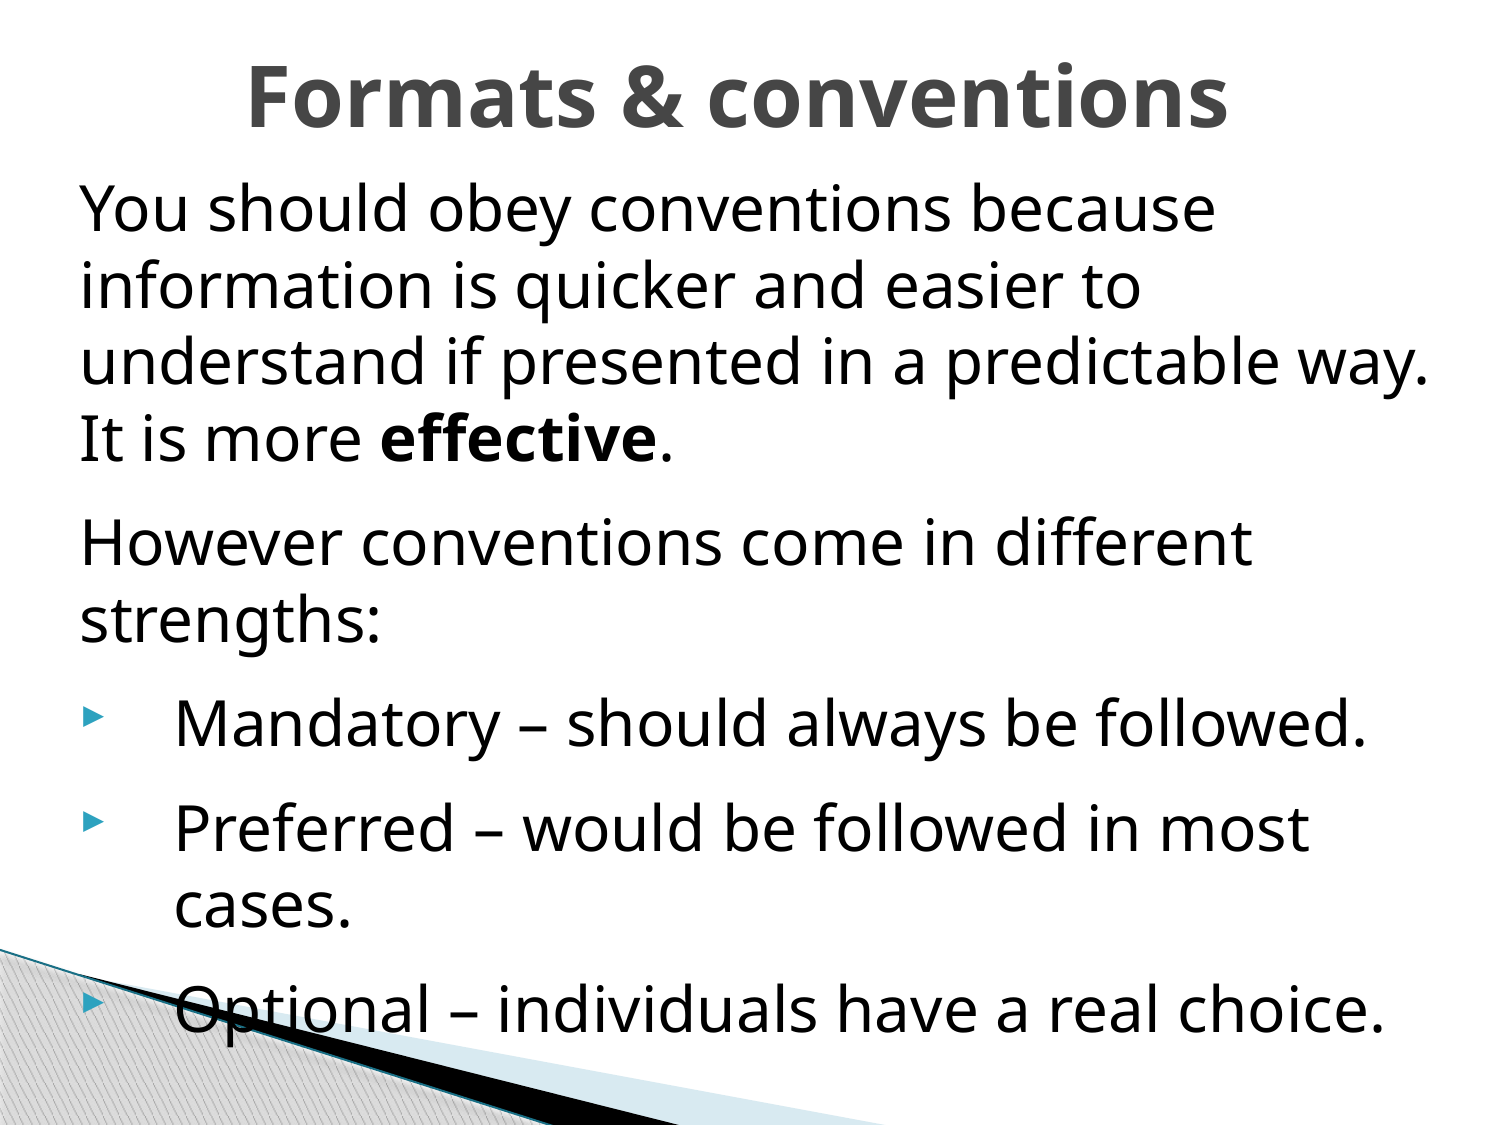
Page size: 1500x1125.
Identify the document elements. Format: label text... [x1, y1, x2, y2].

list You should obey conventions because information is quicker and easier to understand if presented in a predictable way. It is more effective. However conventions come in different strengths: Mandatory – should always be followed. Preferred – would be followed in most cases. Optional – individuals have a real choice. [64, 160, 1447, 1071]
title Formats & conventions [100, 0, 1376, 188]
